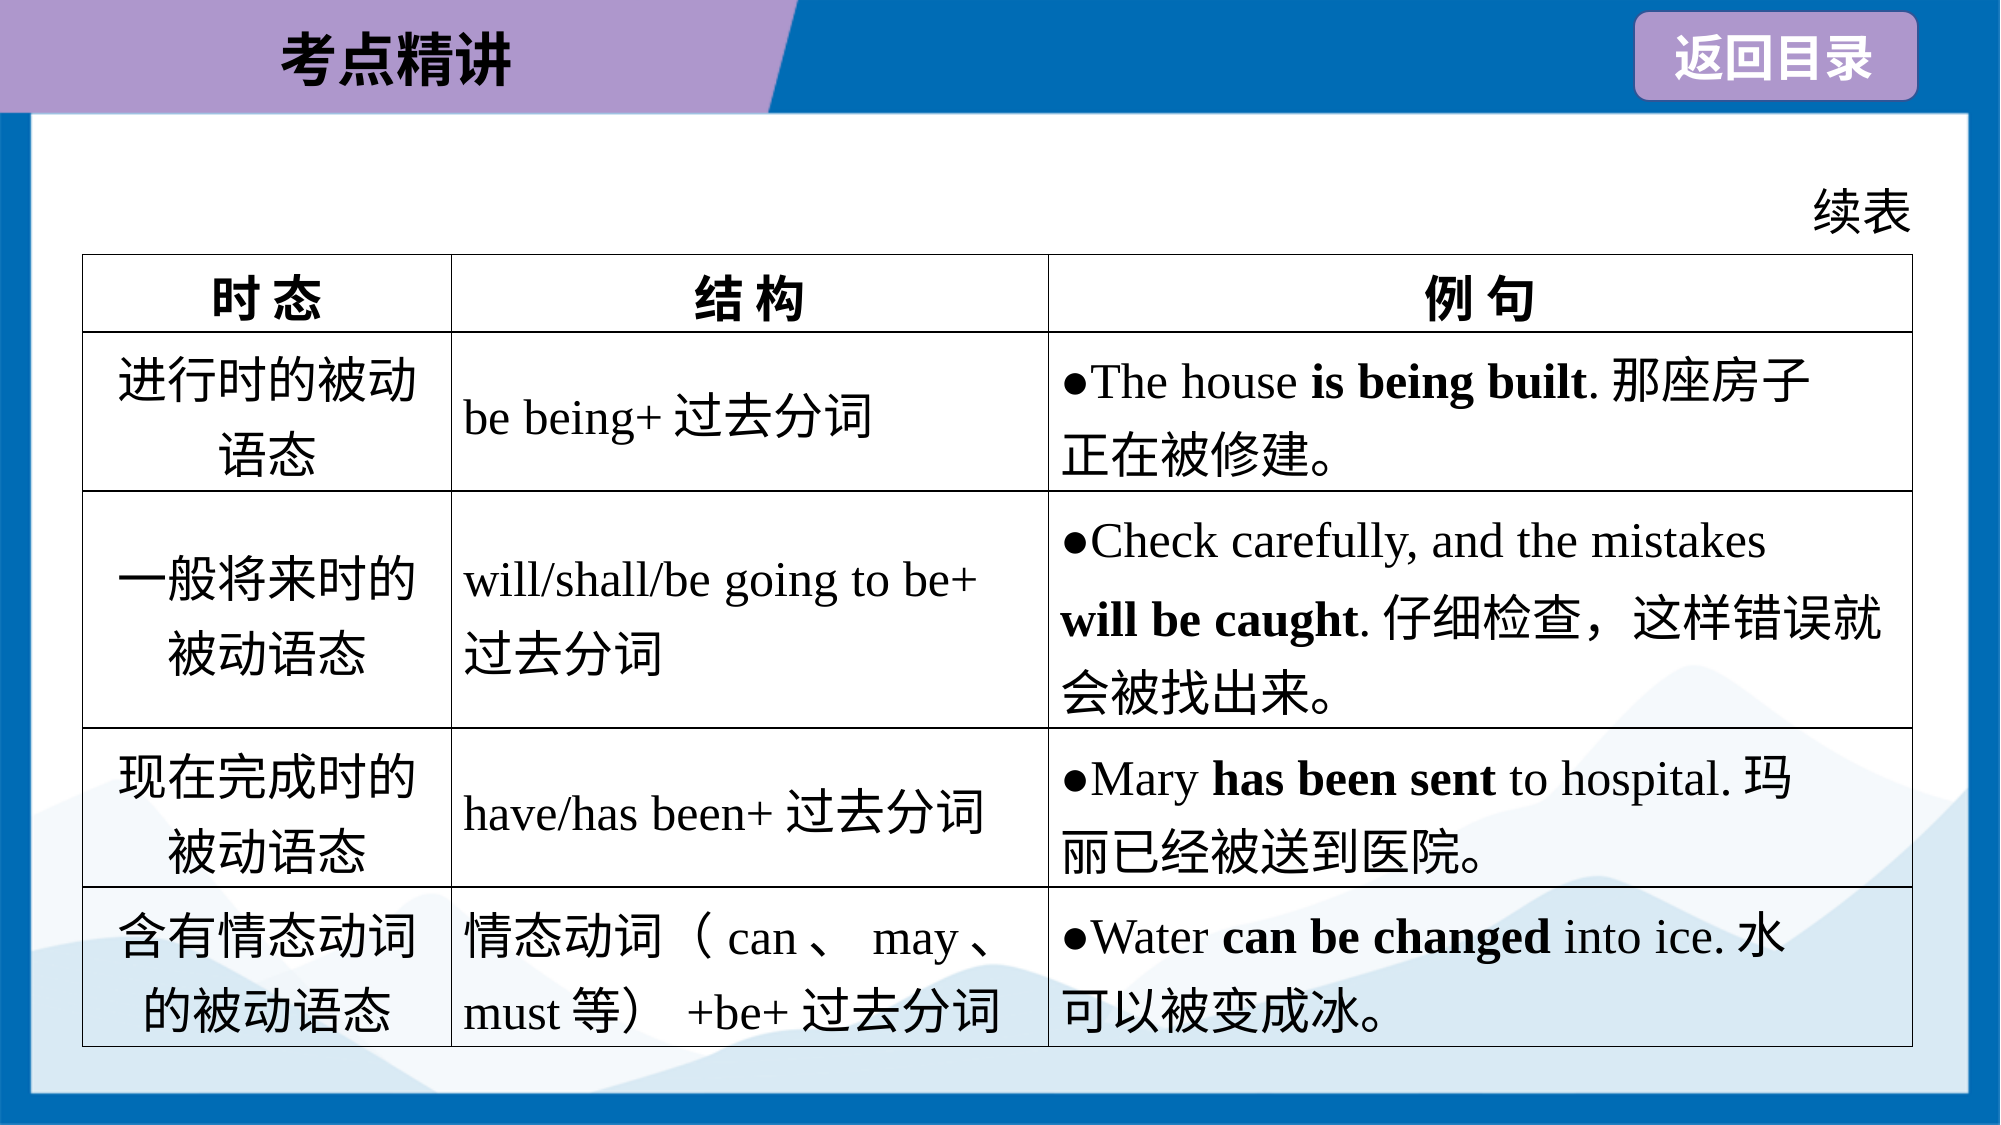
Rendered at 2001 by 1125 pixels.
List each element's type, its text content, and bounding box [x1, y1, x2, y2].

table_cell ●Water can be changed into ice.水 可以被变成冰。 [1049, 888, 1912, 1046]
text_box 续表 [1811, 153, 1913, 241]
table_cell will/shall/be going to be+ 过去分词 [452, 492, 1048, 727]
table_cell ●Check carefully, and the mistakes will be caught.仔细检查，这样错误就 会被找出来。 [1049, 492, 1912, 727]
table_cell 情态动词（can、may、 must等）+be+过去分词 [452, 888, 1048, 1046]
table_cell ●Mary has been sent to hospital.玛 丽已经被送到医院。 [1049, 729, 1912, 886]
table_header 例 句 [1049, 255, 1912, 331]
table_cell 现在完成时的 被动语态 [83, 729, 451, 886]
table_cell 进行时的被动 语态 [83, 333, 451, 490]
picture [0, 0, 2000, 1125]
table_cell have/has been+过去分词 [452, 729, 1048, 886]
table_cell 一般将来时的 被动语态 [83, 492, 451, 727]
table_cell 含有情态动词 的被动语态 [83, 888, 451, 1046]
table_cell ●The house is being built.那座房子 正在被修建。 [1049, 333, 1912, 490]
table_header 时 态 [83, 255, 451, 331]
table_cell be being+过去分词 [452, 333, 1048, 490]
table_header 结 构 [452, 255, 1048, 331]
